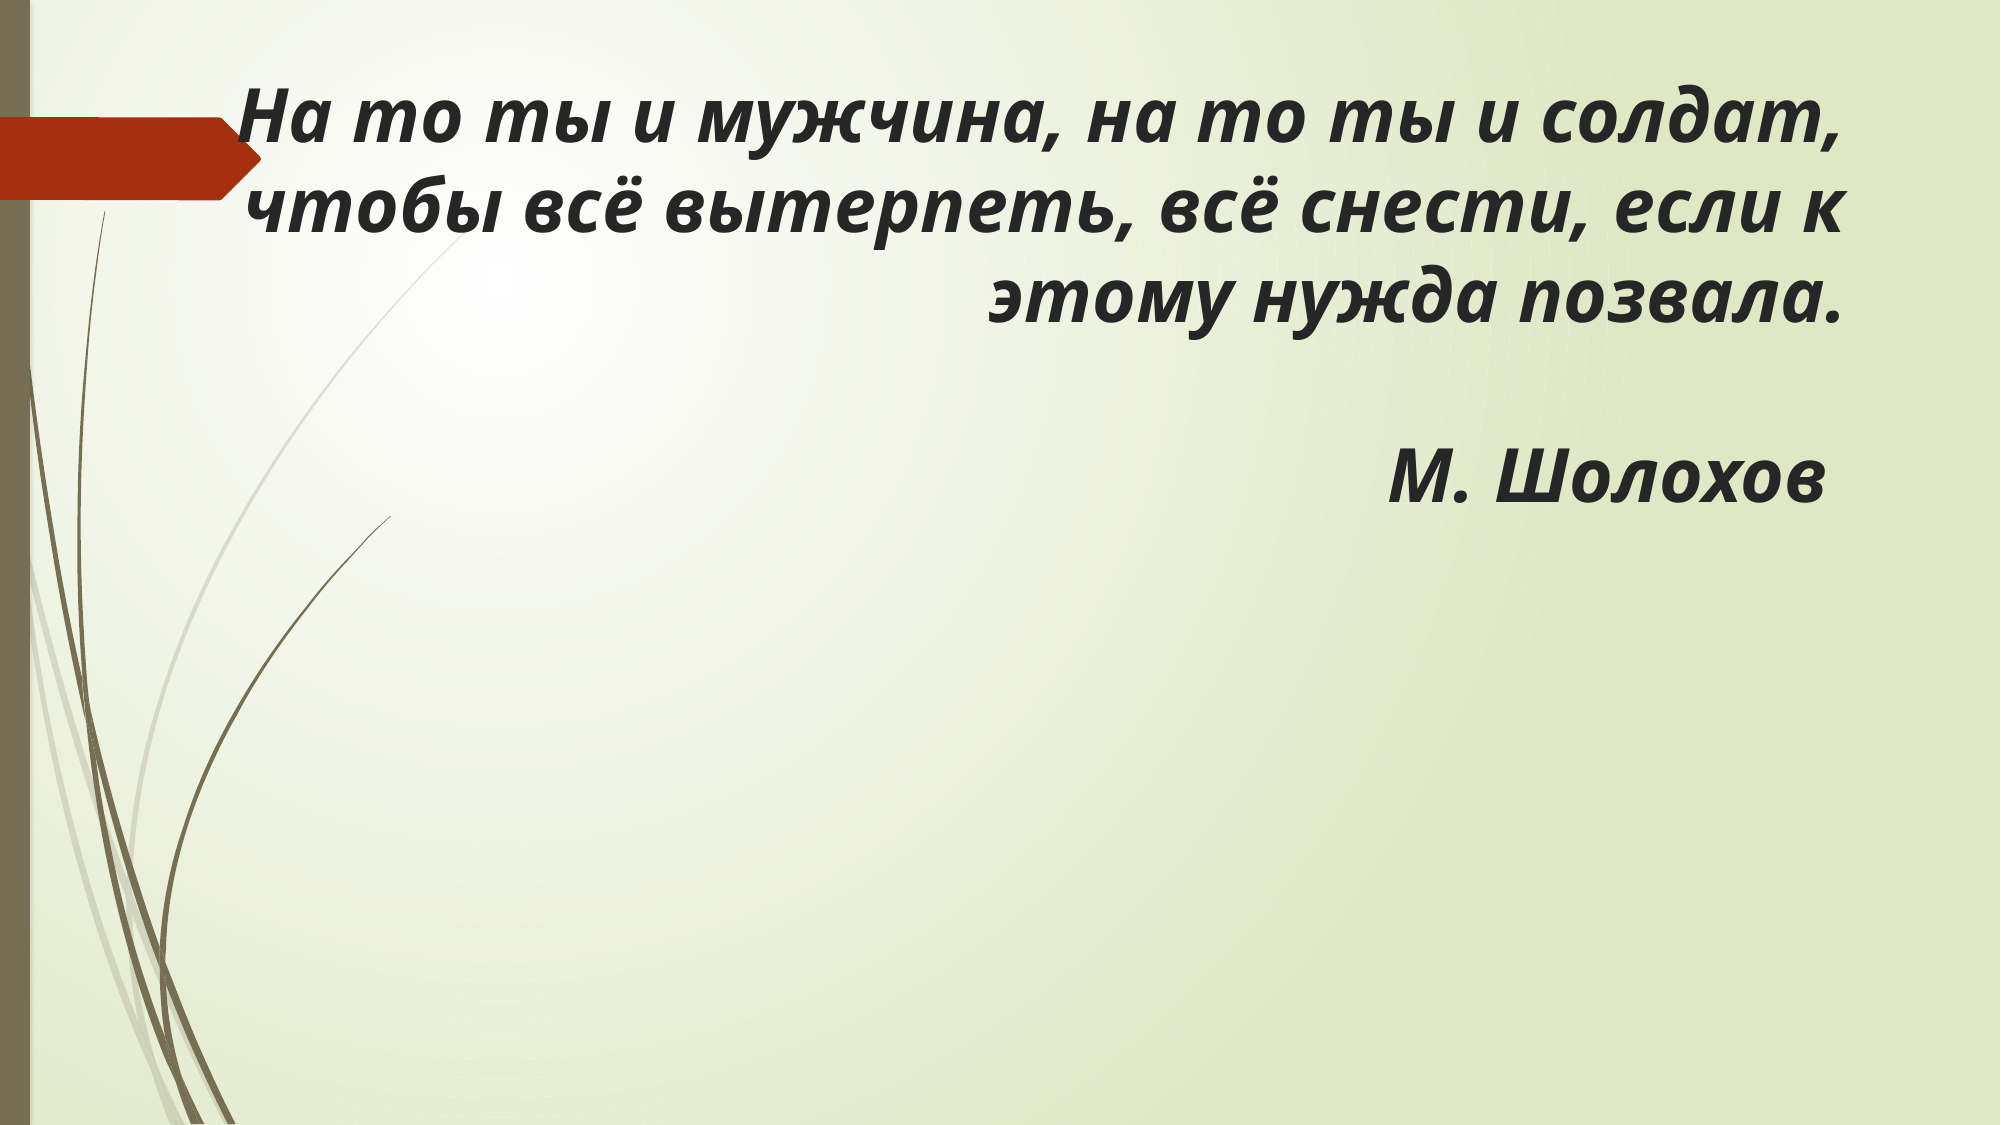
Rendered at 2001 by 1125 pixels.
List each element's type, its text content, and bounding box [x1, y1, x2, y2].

title На то ты и мужчина, на то ты и солдат, чтобы всё вытерпеть, всё снести, если к этому нужда позвала. М. Шолохов [137, 59, 1863, 746]
